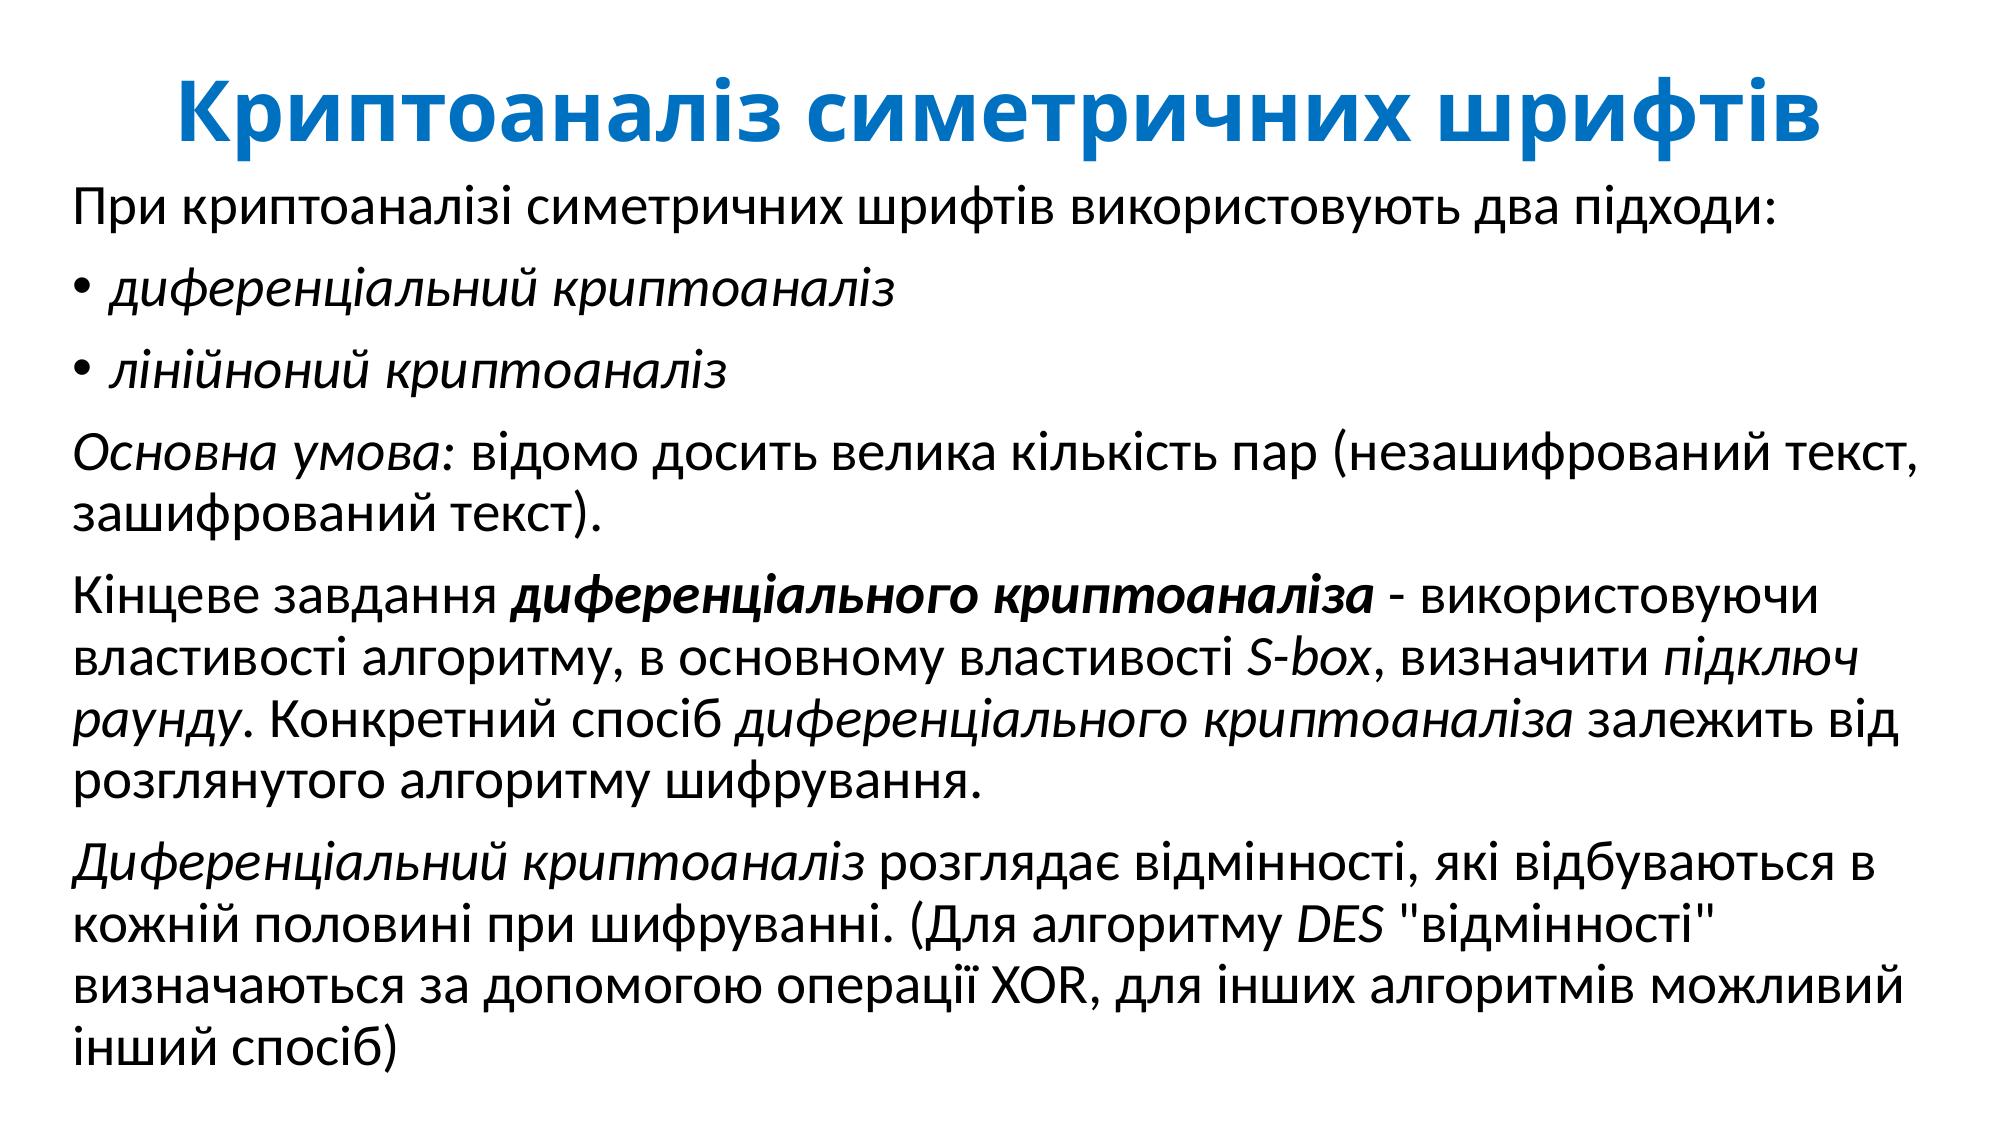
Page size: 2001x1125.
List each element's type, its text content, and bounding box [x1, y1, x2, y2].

title Криптоаналіз симетричних шрифтів [137, 59, 1863, 167]
list При криптоаналізі симетричних шрифтів використовують два підходи: диференціальний криптоаналіз лінійноний криптоаналіз Основна умова: відомо досить велика кількість пар (незашифрований текст, зашифрований текст). Кінцеве завдання диференціального криптоаналіза - використовуючи властивості алгоритму, в основному властивості S-box, визначити підключ раунду. Конкретний спосіб диференціального криптоаналіза залежить від розглянутого алгоритму шифрування. Диференціальний криптоаналіз розглядає відмінності, які відбуваються в кожній половині при шифруванні. (Для алгоритму DES "відмінності" визначаються за допомогою операції XOR, для інших алгоритмів можливий інший спосіб) [57, 167, 1942, 1086]
